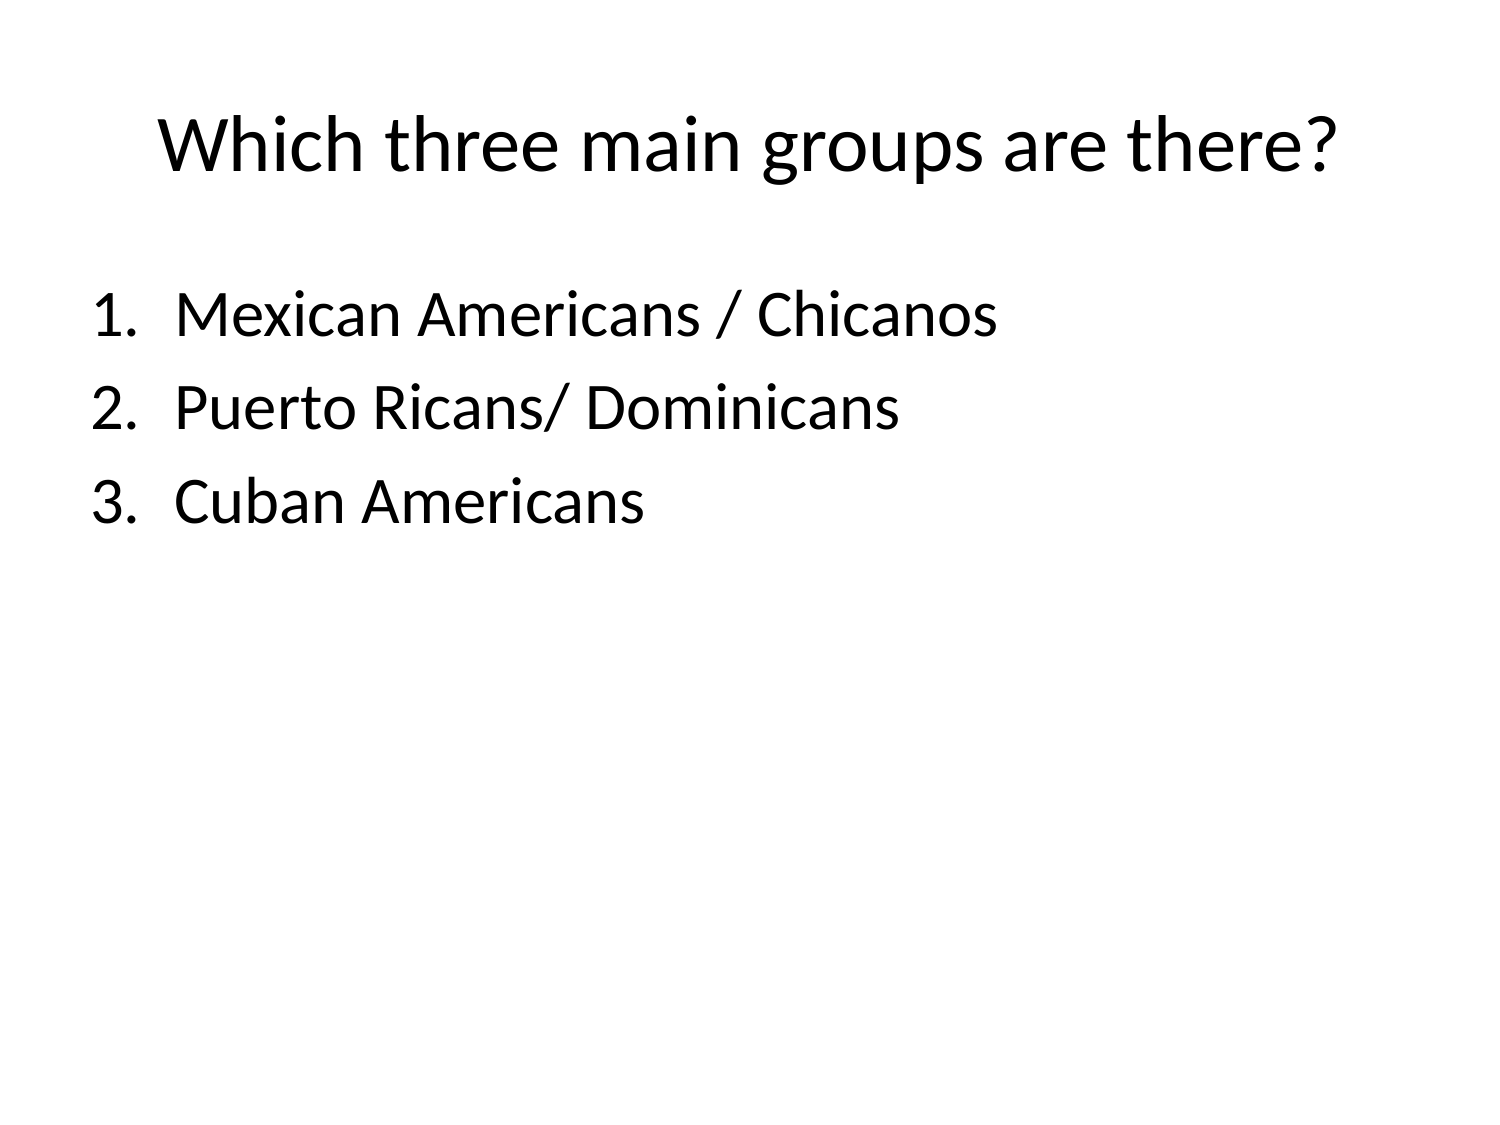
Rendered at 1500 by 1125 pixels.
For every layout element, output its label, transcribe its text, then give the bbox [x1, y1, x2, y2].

title Which three main groups are there? [75, 45, 1425, 233]
list Mexican Americans / Chicanos Puerto Ricans/ Dominicans Cuban Americans [75, 262, 1425, 1005]
